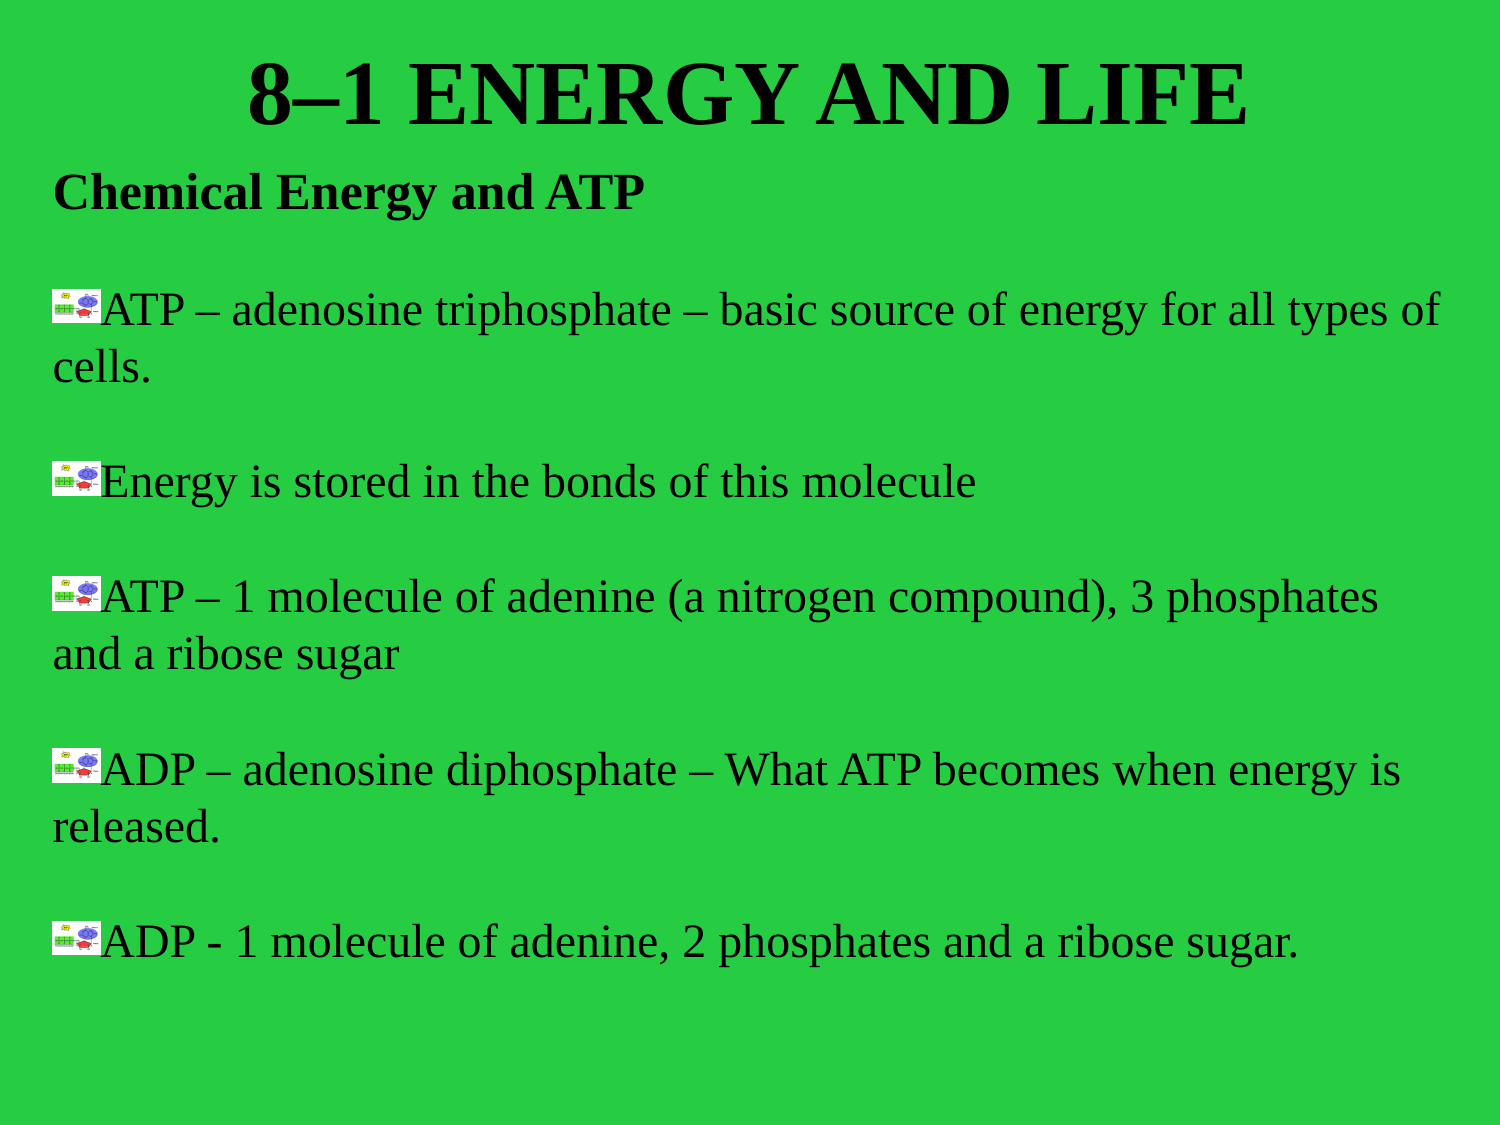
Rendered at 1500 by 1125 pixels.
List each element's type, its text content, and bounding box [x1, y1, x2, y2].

title 8–1 ENERGY AND LIFE [75, 0, 1425, 149]
picture [52, 748, 101, 783]
list Chemical Energy and ATP ATP – adenosine triphosphate – basic source of energy for all types of cells. Energy is stored in the bonds of this molecule ATP – 1 molecule of adenine (a nitrogen compound), 3 phosphates and a ribose sugar ADP – adenosine diphosphate – What ATP becomes when energy is released. ADP - 1 molecule of adenine, 2 phosphates and a ribose sugar. [37, 149, 1475, 1050]
picture [52, 289, 101, 323]
picture [52, 461, 101, 496]
picture [52, 921, 101, 955]
picture [52, 576, 101, 611]
